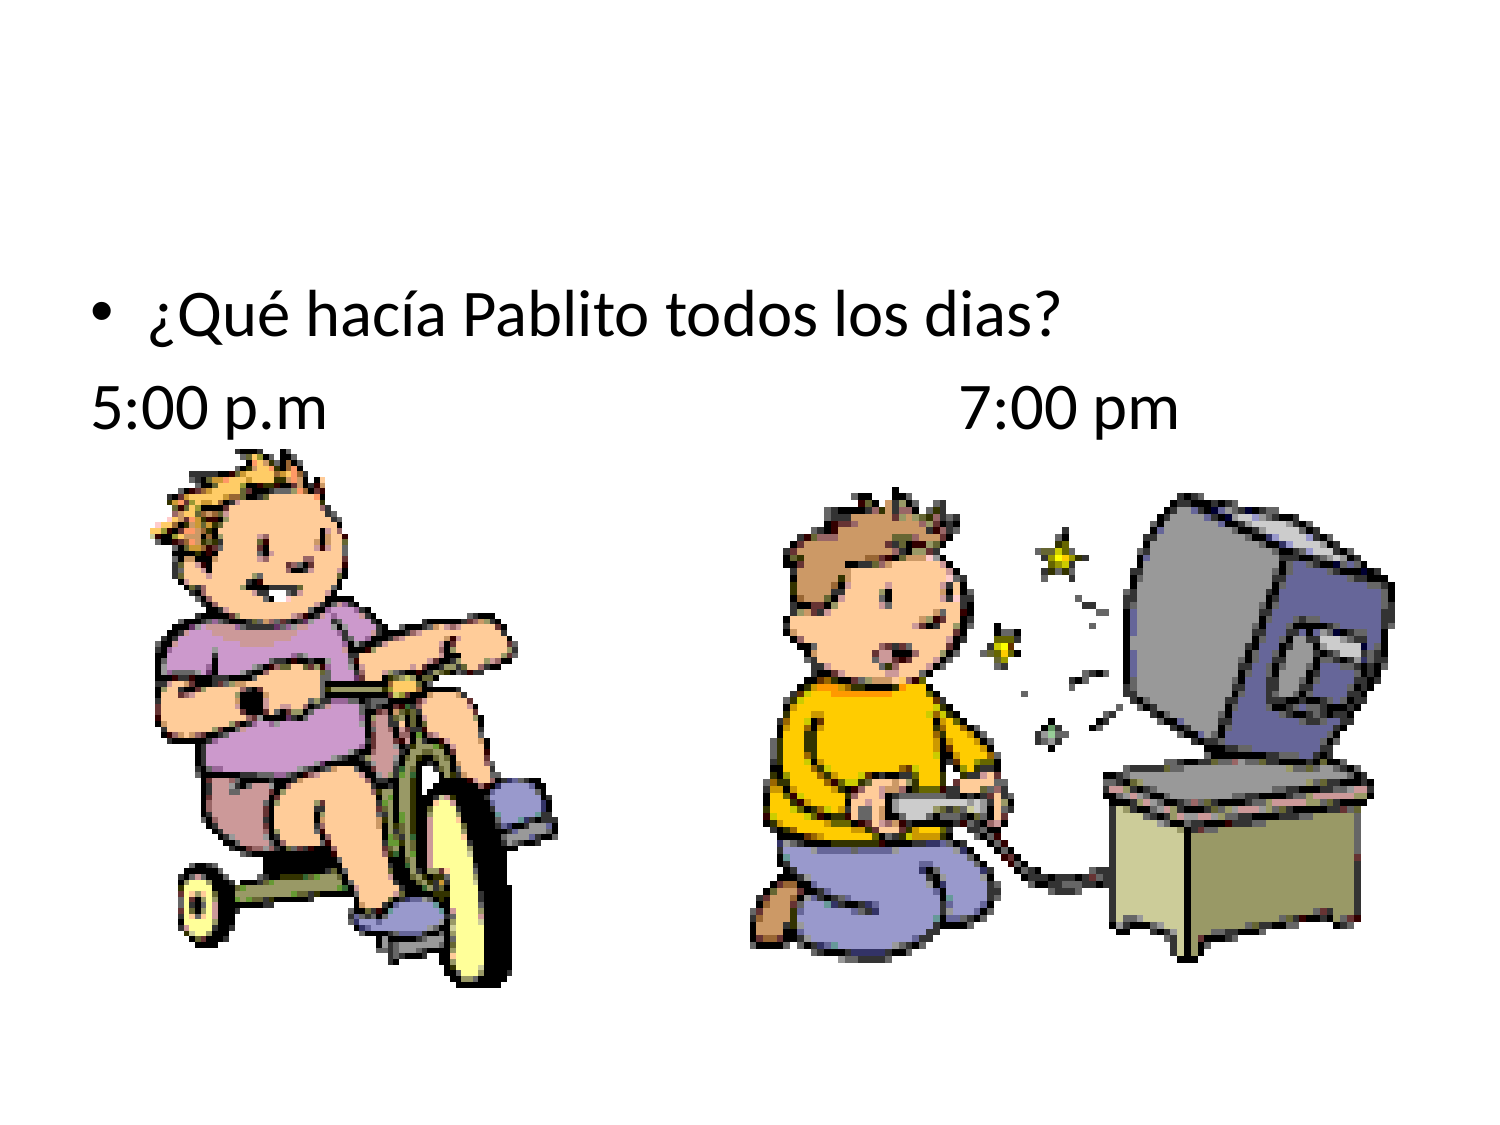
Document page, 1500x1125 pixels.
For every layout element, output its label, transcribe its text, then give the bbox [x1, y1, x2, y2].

list ¿Qué hacía Pablito todos los dias? 5:00 p.m 7:00 pm [75, 262, 1425, 1005]
picture [149, 449, 558, 988]
picture [749, 487, 1395, 963]
